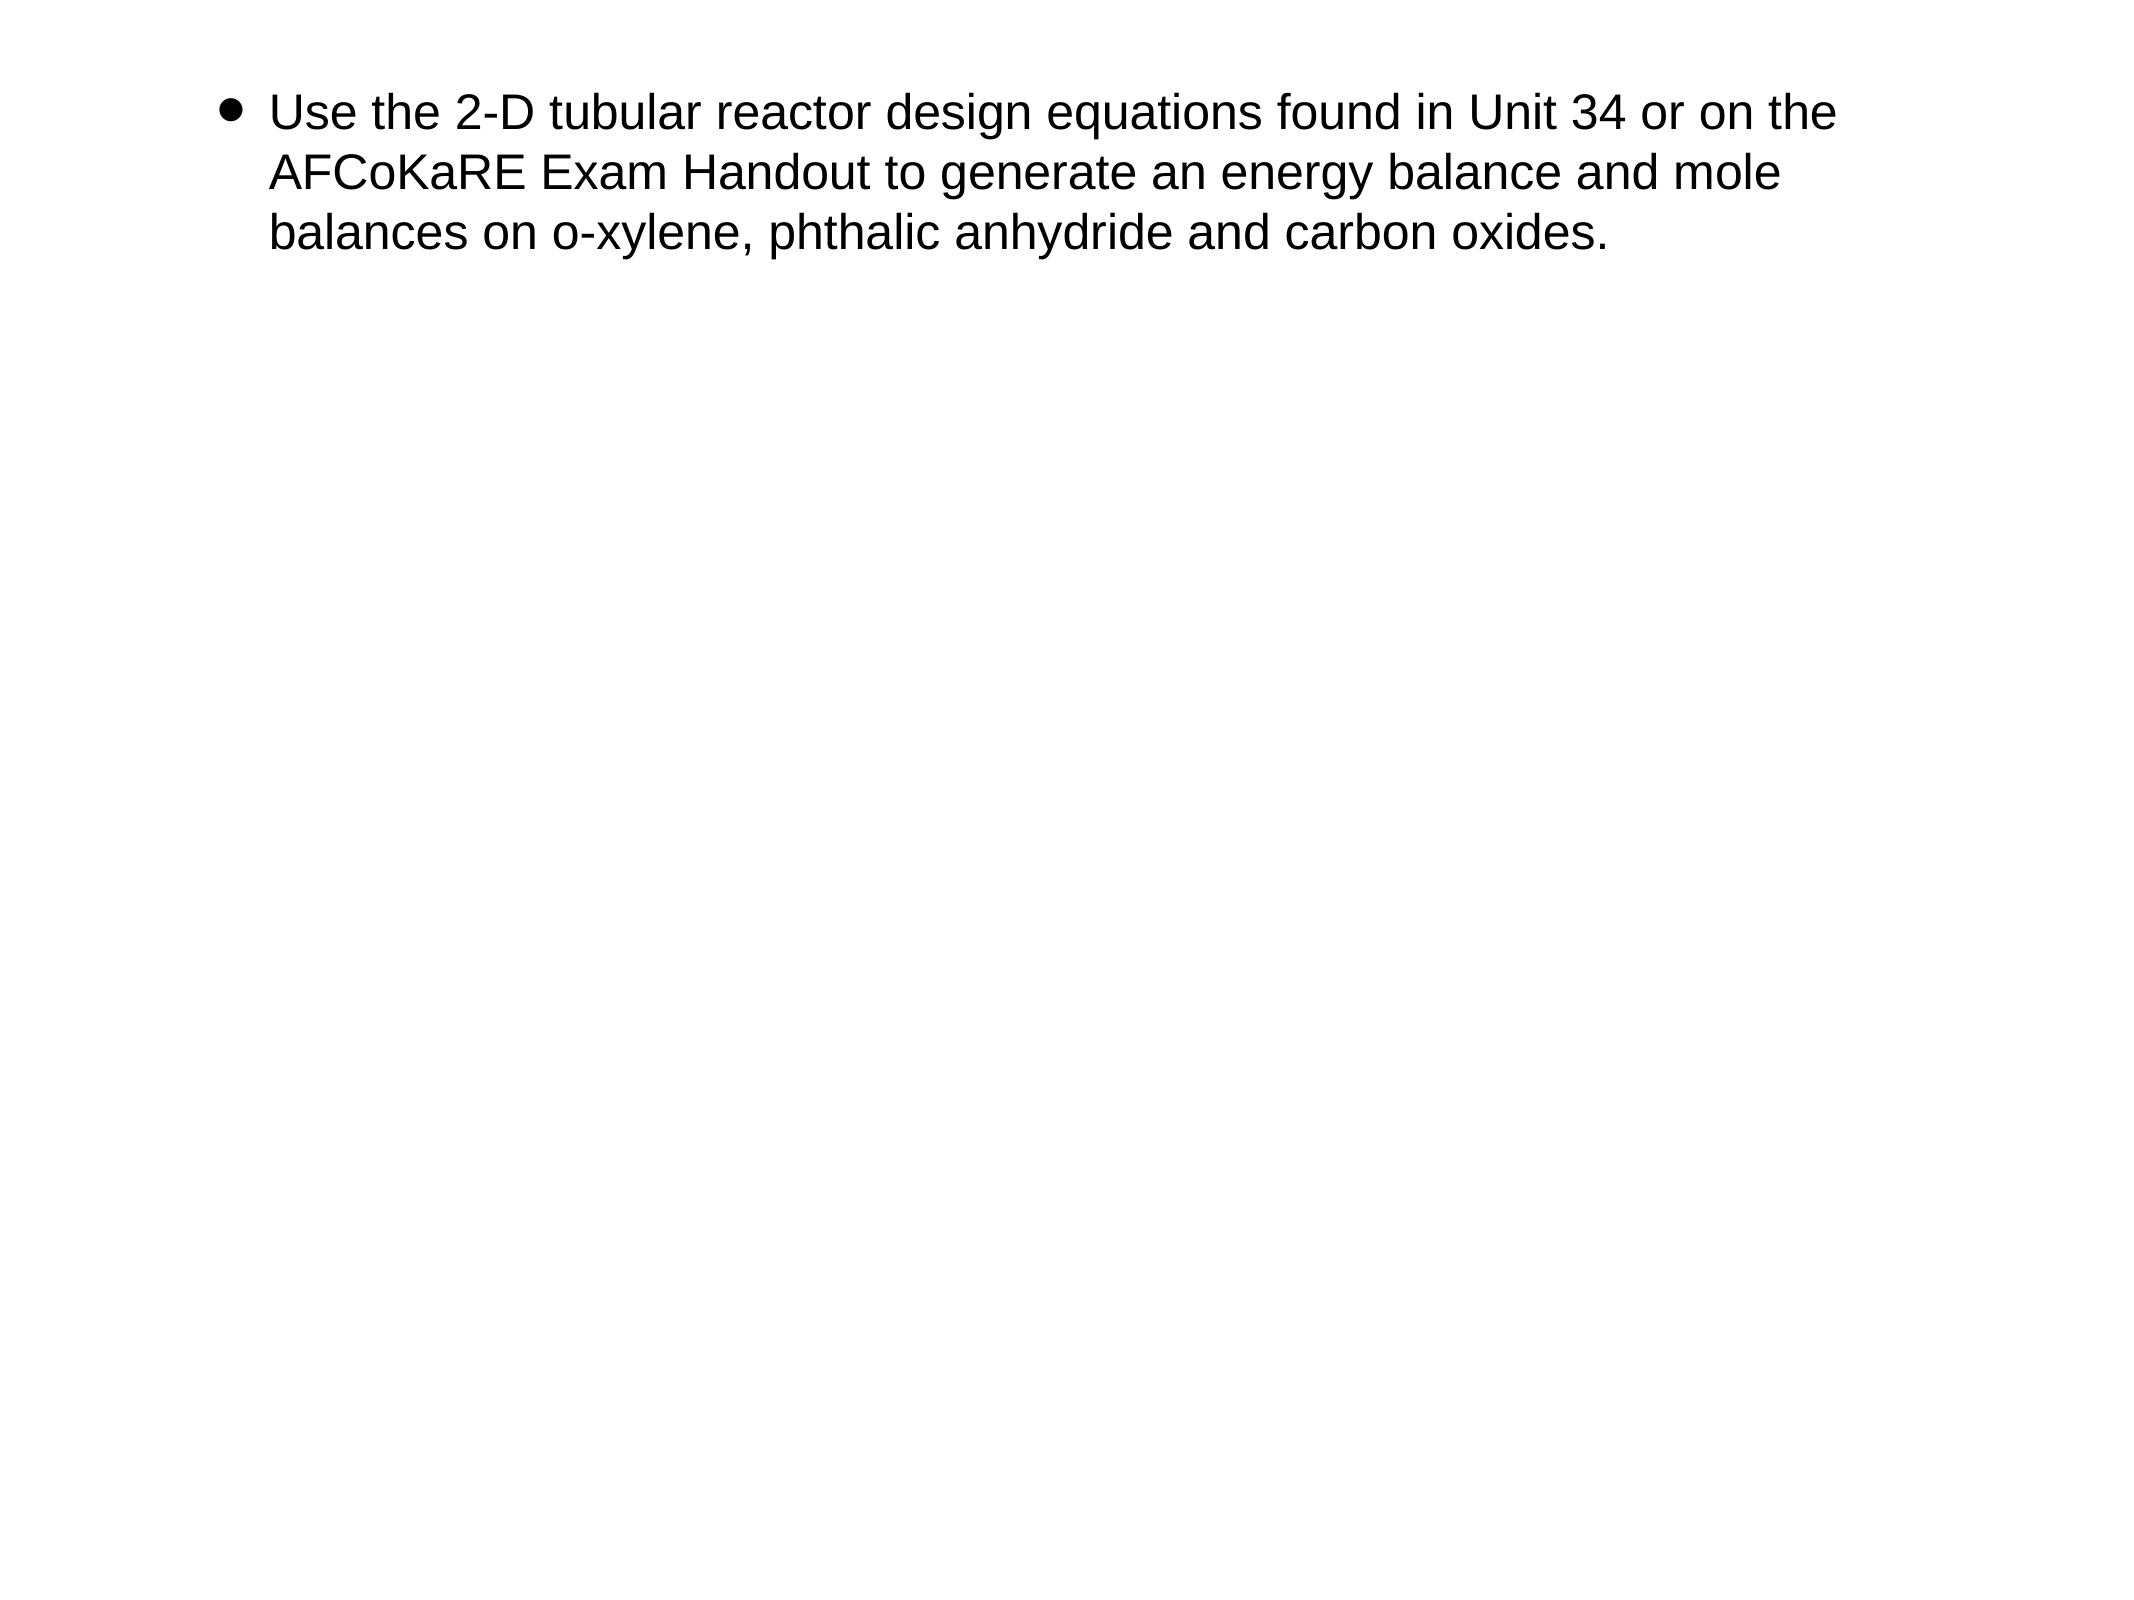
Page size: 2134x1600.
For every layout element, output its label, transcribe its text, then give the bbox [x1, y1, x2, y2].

list Use the 2-D tubular reactor design equations found in Unit 34 or on the AFCoKaRE Exam Handout to generate an energy balance and mole balances on o-xylene, phthalic anhydride and carbon oxides. [208, 70, 1925, 1478]
